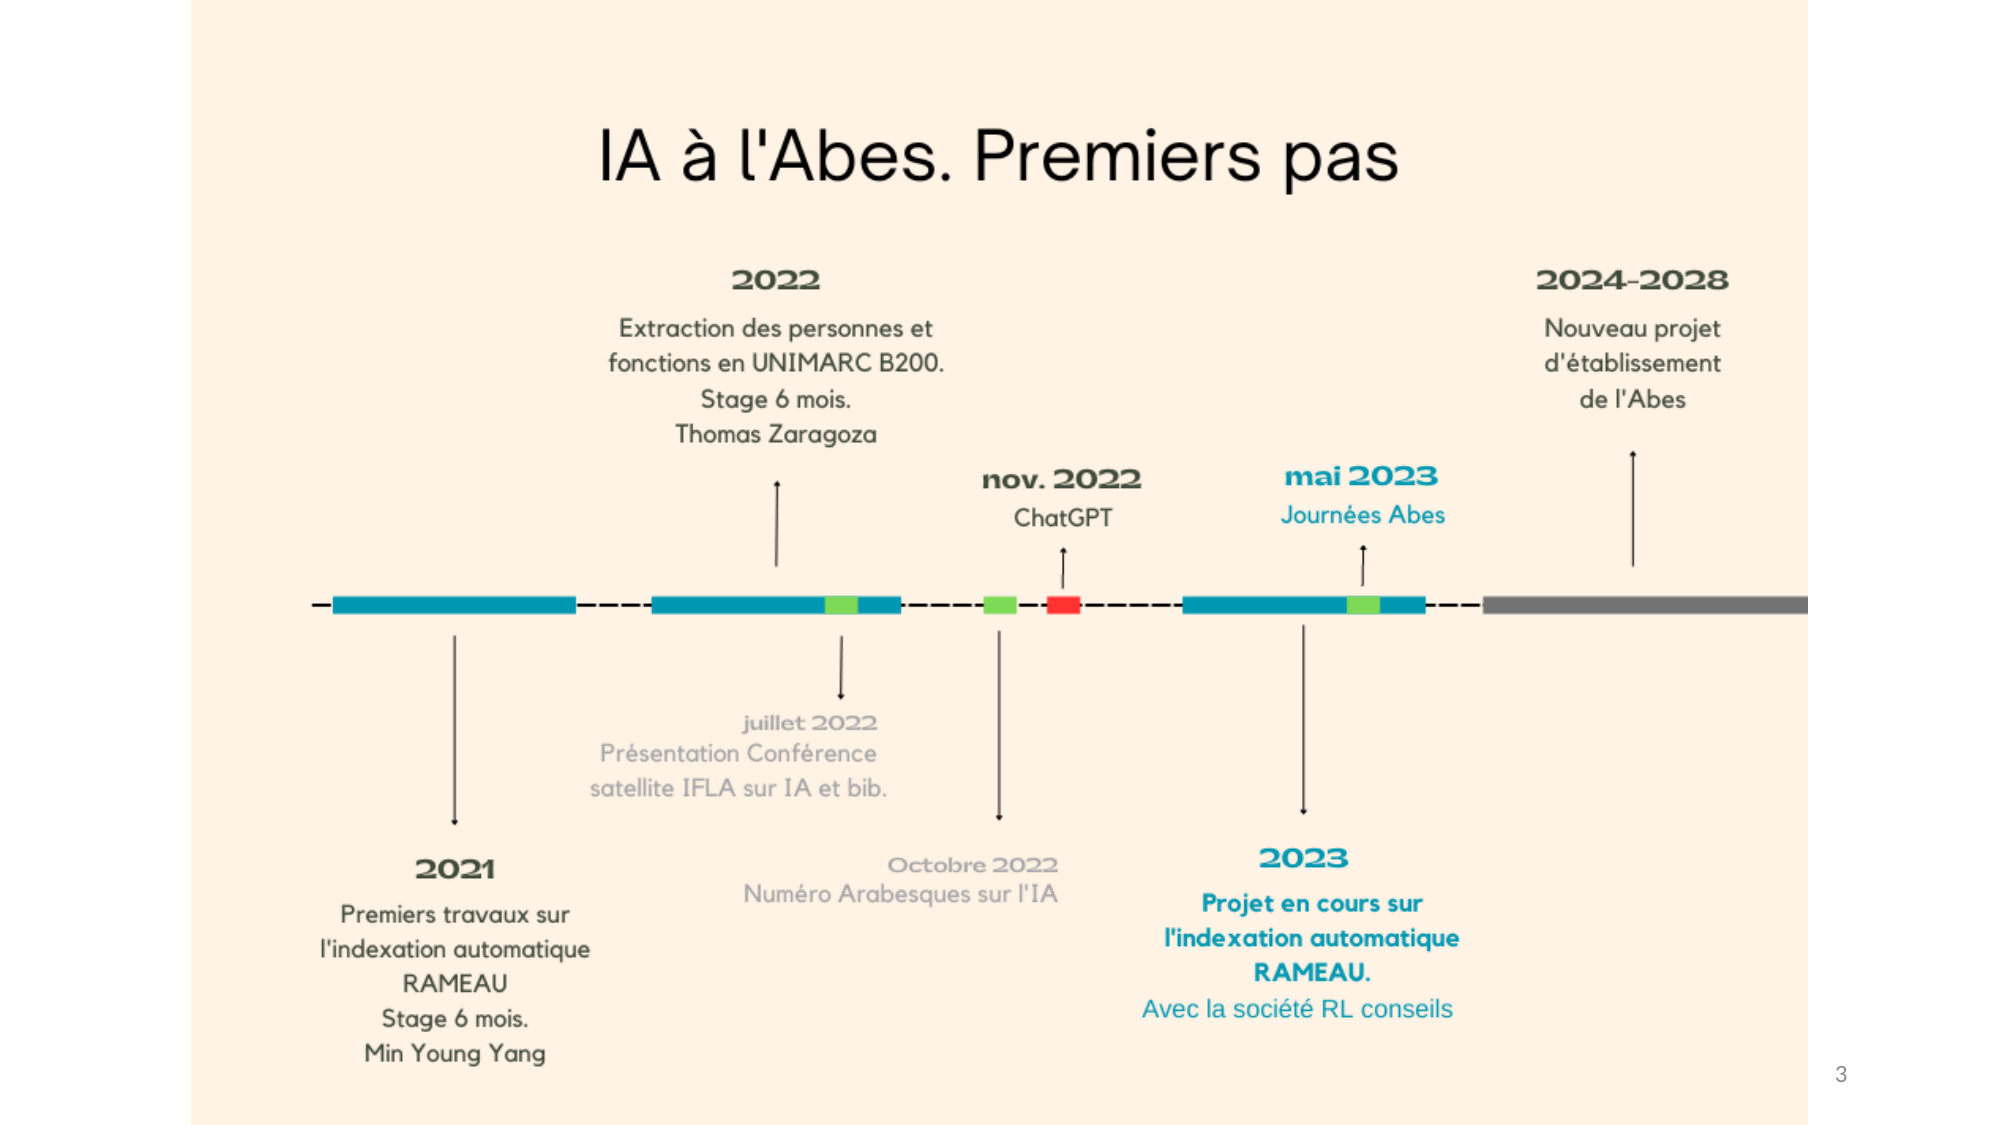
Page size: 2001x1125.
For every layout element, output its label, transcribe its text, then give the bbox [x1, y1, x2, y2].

slide_number 3 [1809, 1042, 1863, 1103]
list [191, 0, 1809, 1125]
